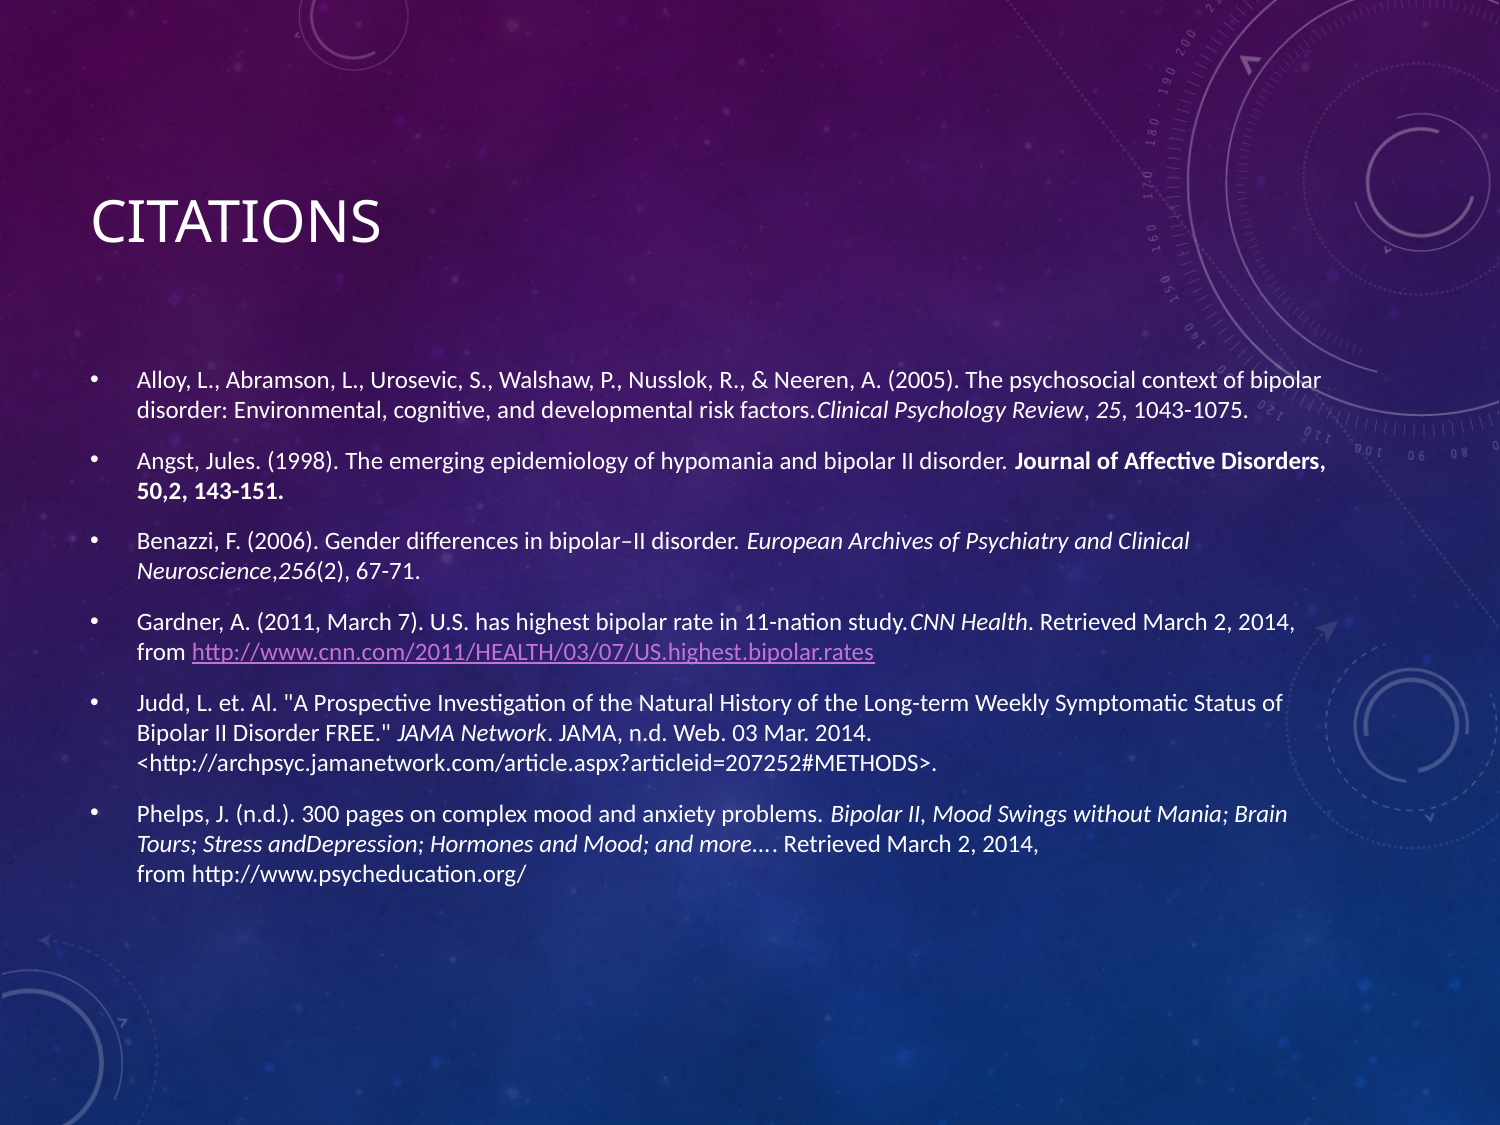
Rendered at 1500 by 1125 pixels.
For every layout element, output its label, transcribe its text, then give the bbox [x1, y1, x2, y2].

title Citations [75, 99, 1350, 339]
picture [0, 0, 1500, 1125]
list Alloy, L., Abramson, L., Urosevic, S., Walshaw, P., Nusslok, R., & Neeren, A. (2005). The psychosocial context of bipolar disorder: Environmental, cognitive, and developmental risk factors.Clinical Psychology Review, 25, 1043-1075. Angst, Jules. (1998). The emerging epidemiology of hypomania and bipolar II disorder. Journal of Affective Disorders, 50,2, 143-151. Benazzi, F. (2006). Gender differences in bipolar–II disorder. European Archives of Psychiatry and Clinical Neuroscience,256(2), 67-71. Gardner, A. (2011, March 7). U.S. has highest bipolar rate in 11-nation study.CNN Health. Retrieved March 2, 2014, from http://www.cnn.com/2011/HEALTH/03/07/US.highest.bipolar.rates Judd, L. et. Al. "A Prospective Investigation of the Natural History of the Long-term Weekly Symptomatic Status of Bipolar II Disorder FREE." JAMA Network. JAMA, n.d. Web. 03 Mar. 2014. <http://archpsyc.jamanetwork.com/article.aspx?articleid=207252#METHODS>. Phelps, J. (n.d.). 300 pages on complex mood and anxiety problems. Bipolar II, Mood Swings without Mania; Brain Tours; Stress andDepression; Hormones and Mood; and more.... Retrieved March 2, 2014, from http://www.psycheducation.org/ [75, 351, 1350, 950]
